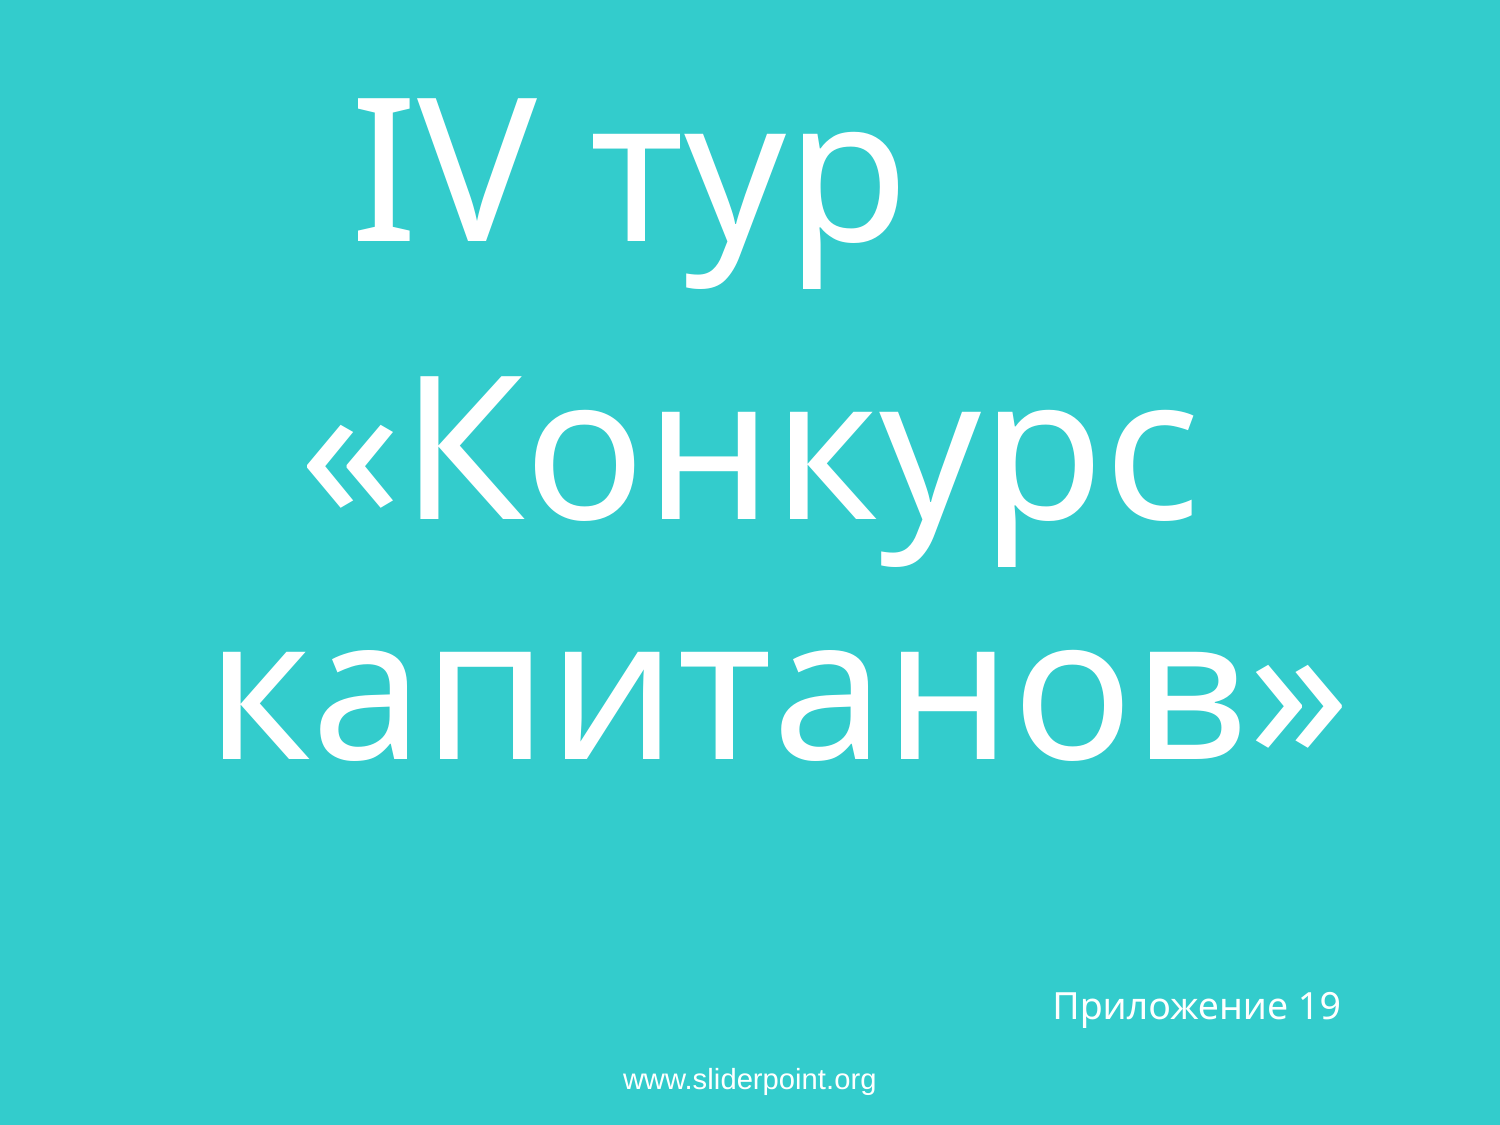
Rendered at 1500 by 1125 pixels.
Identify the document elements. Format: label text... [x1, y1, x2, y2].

list «Конкурс капитанов» [74, 312, 1426, 988]
title IV тур [74, 47, 1426, 276]
footer www.sliderpoint.org [512, 1024, 988, 1103]
text_box Приложение 19 [1037, 974, 1450, 1093]
